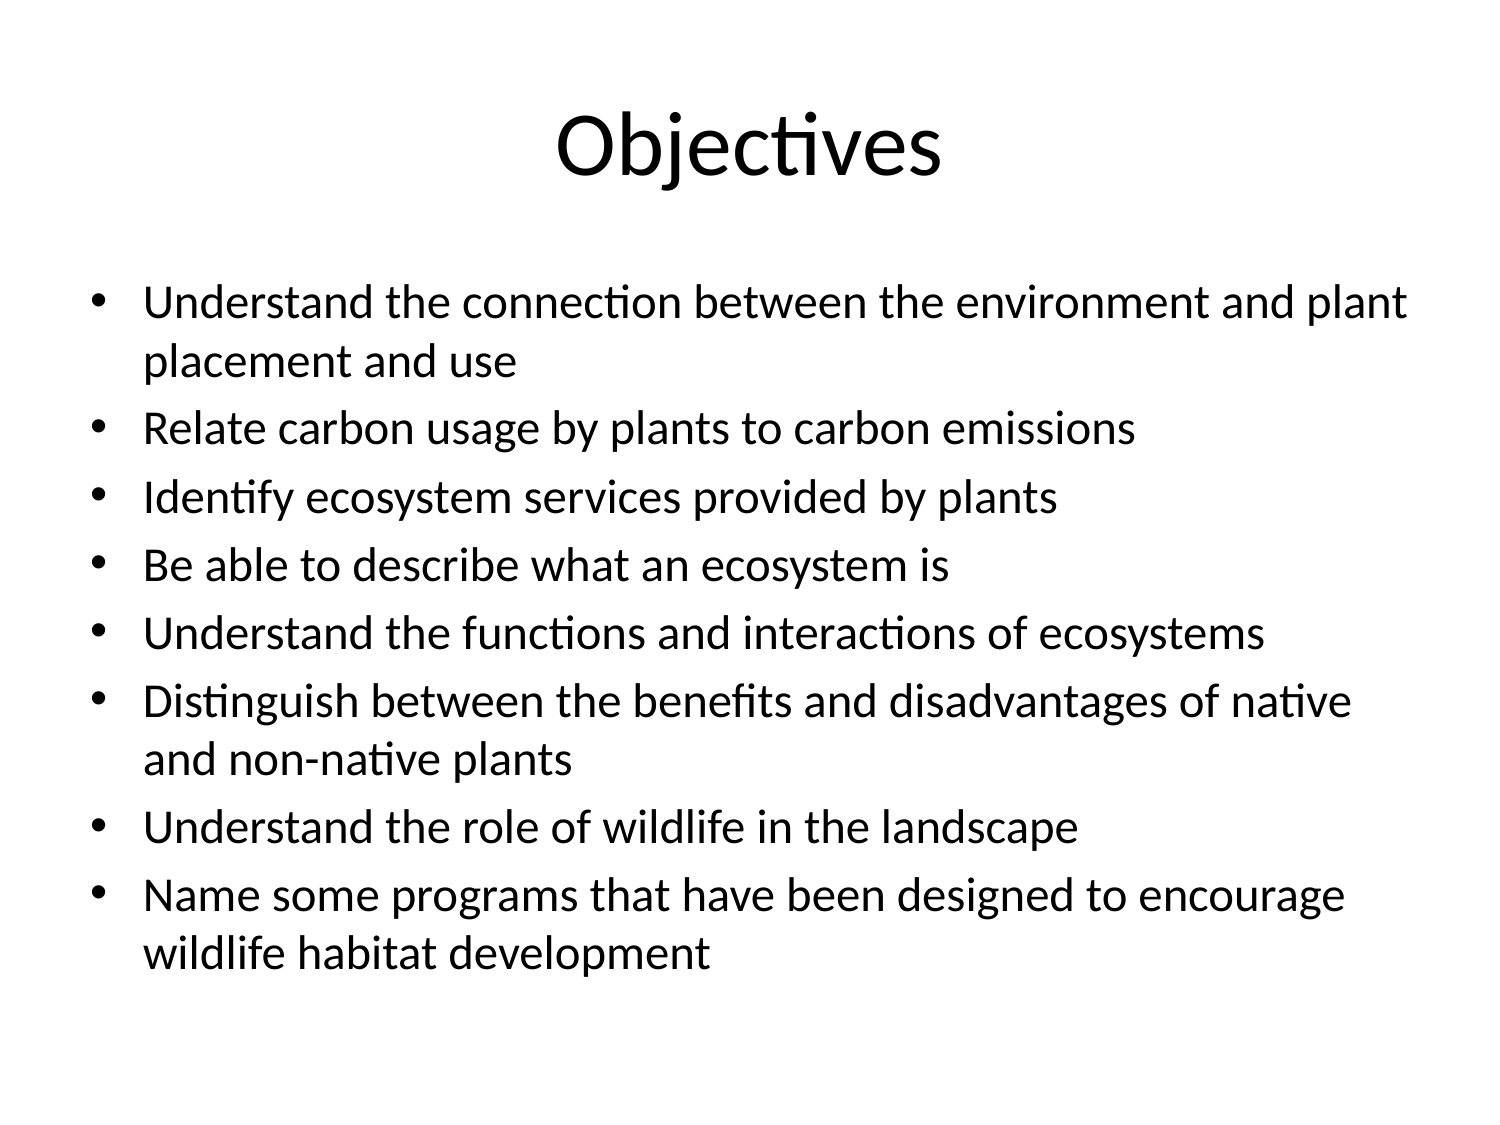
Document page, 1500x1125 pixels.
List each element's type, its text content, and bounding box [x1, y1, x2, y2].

title Objectives [75, 45, 1425, 233]
list Understand the connection between the environment and plant placement and use Relate carbon usage by plants to carbon emissions Identify ecosystem services provided by plants Be able to describe what an ecosystem is Understand the functions and interactions of ecosystems Distinguish between the benefits and disadvantages of native and non-native plants Understand the role of wildlife in the landscape Name some programs that have been designed to encourage wildlife habitat development [75, 262, 1425, 1005]
